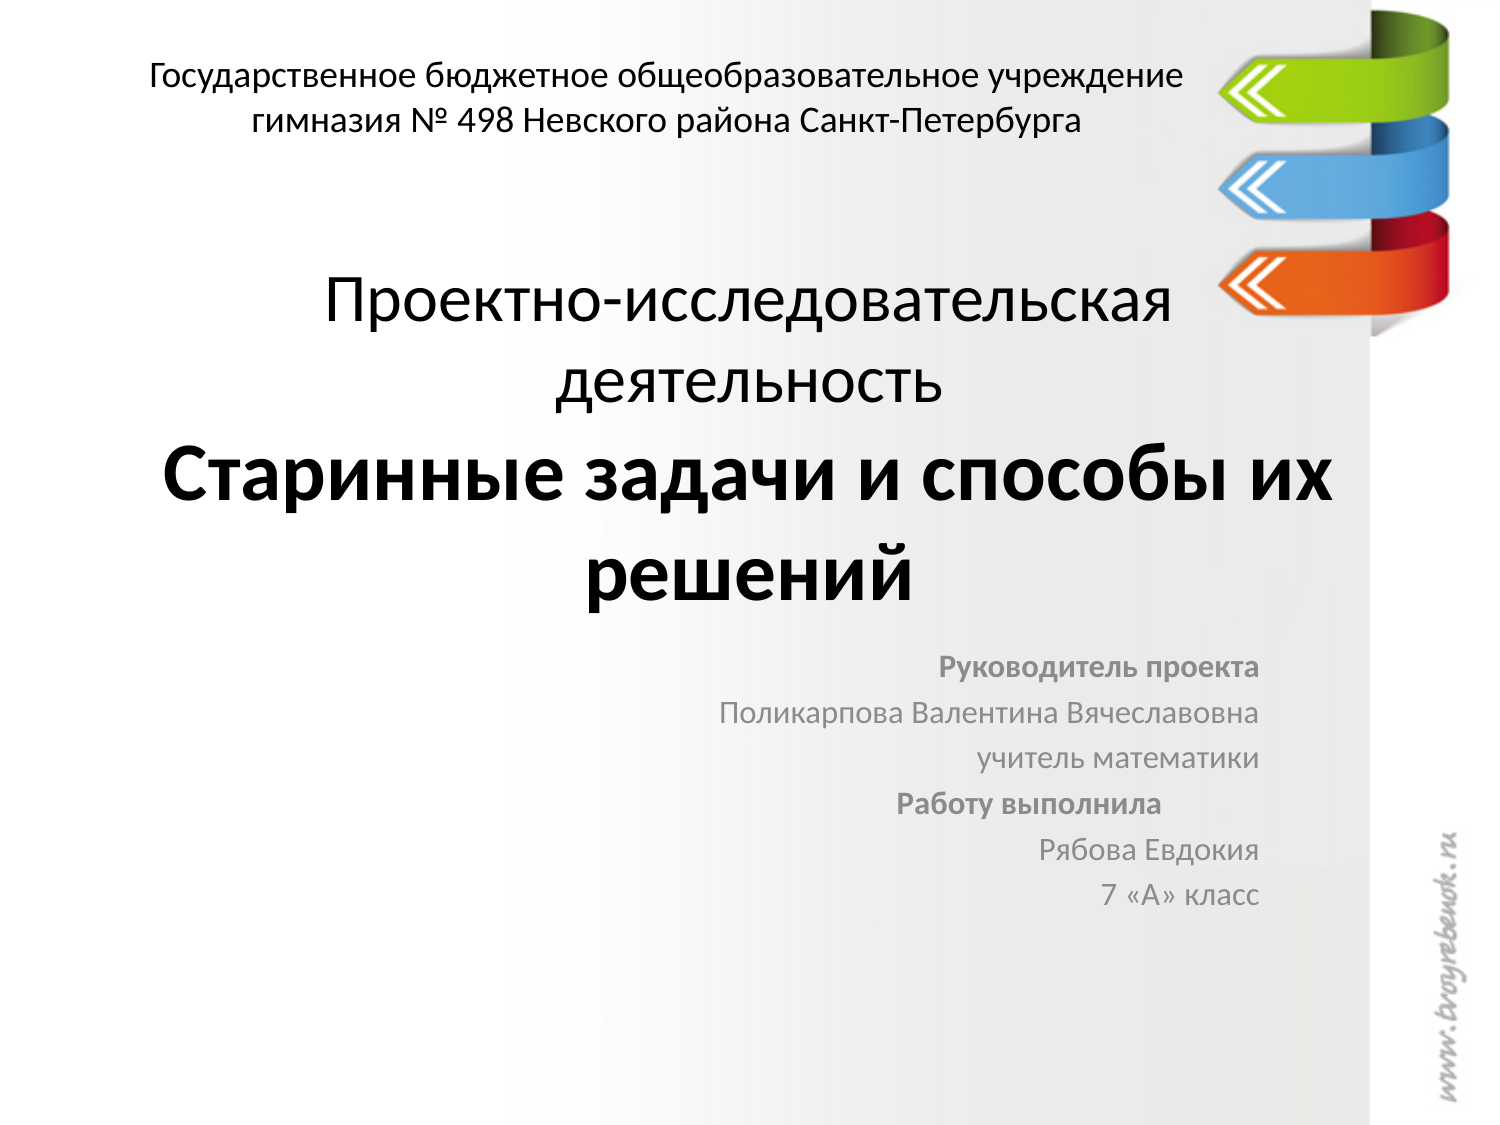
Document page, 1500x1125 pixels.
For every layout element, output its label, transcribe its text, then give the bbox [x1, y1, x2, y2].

subtitle Руководитель проекта Поликарпова Валентина Вячеславовна учитель математики Работу выполнила Рябова Евдокия 7 «А» класс [225, 637, 1275, 925]
title Проектно-исследовательская деятельность Старинные задачи и способы их решений [112, 243, 1388, 626]
picture [0, 0, 1500, 1125]
text_box Государственное бюджетное общеобразовательное учреждение гимназия № 498 Невского района Санкт-Петербурга [112, 42, 1223, 148]
